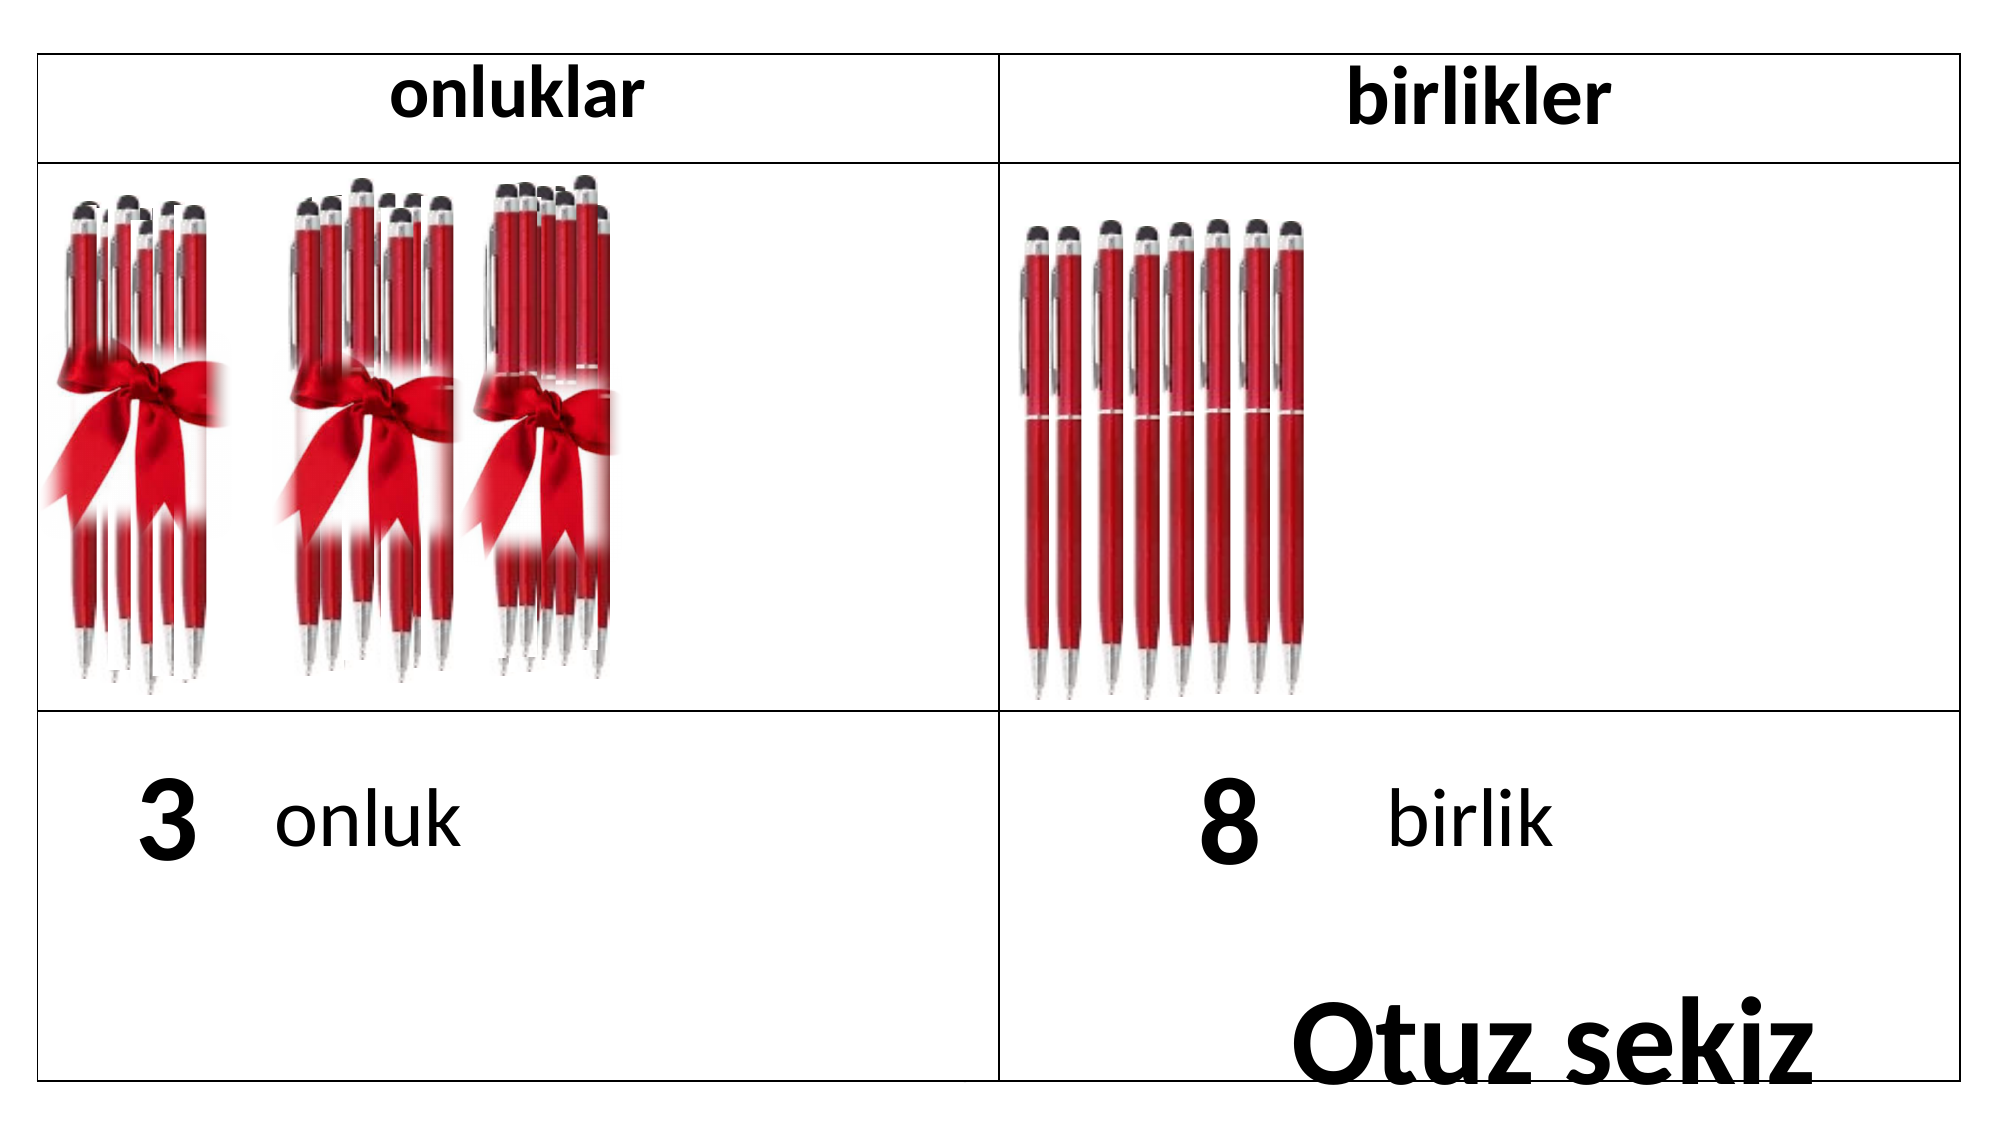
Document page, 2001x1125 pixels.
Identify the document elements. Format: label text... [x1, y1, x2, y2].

picture [270, 175, 625, 683]
table_cell [1000, 164, 1959, 710]
text_box 8 [1183, 732, 1301, 898]
table_header onluklar [38, 55, 998, 162]
picture [1090, 220, 1124, 695]
picture [1198, 219, 1231, 694]
picture [37, 195, 234, 695]
text_box onluk [259, 755, 497, 871]
footer Kazım KAT [662, 1042, 1338, 1103]
picture [1271, 221, 1304, 695]
text_box Otuz sekiz [1276, 952, 1919, 1117]
picture [1018, 226, 1082, 701]
table_cell [38, 712, 998, 1080]
picture [1161, 222, 1194, 697]
picture [1237, 219, 1270, 694]
text_box 3 [120, 727, 245, 893]
table_header birlikler [1000, 55, 1959, 162]
table_cell [1000, 712, 1959, 1080]
table_cell [38, 164, 998, 710]
picture [1127, 226, 1160, 701]
text_box birlik [1371, 755, 1569, 871]
